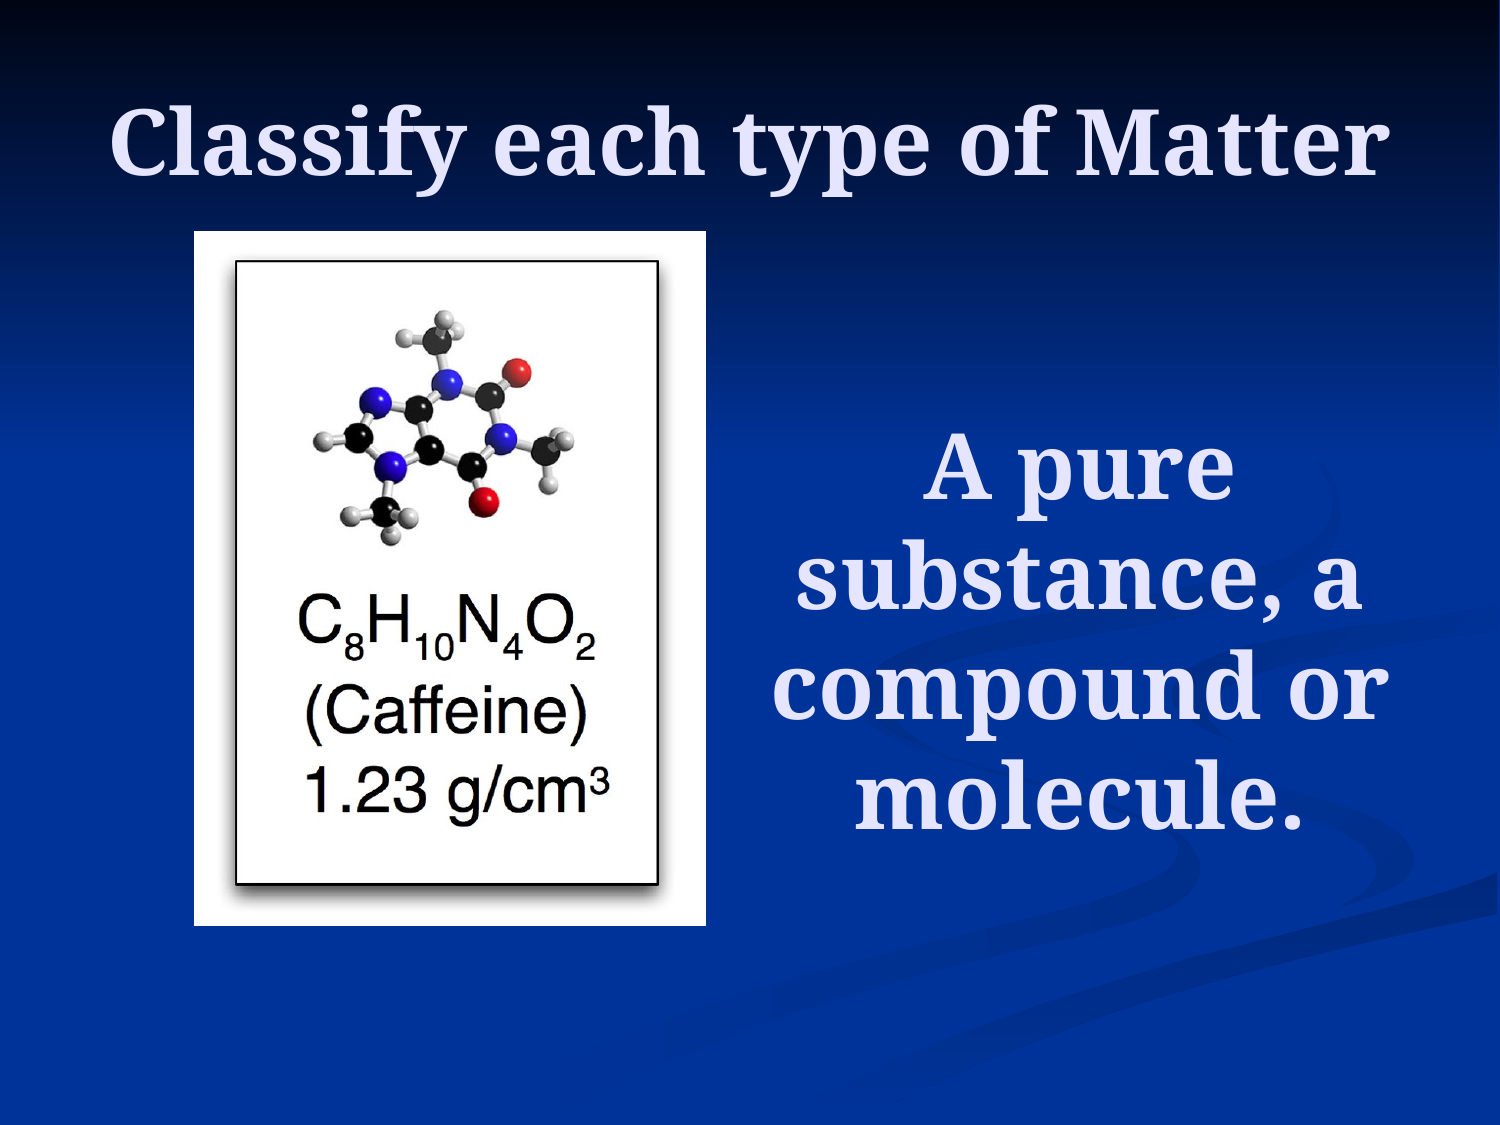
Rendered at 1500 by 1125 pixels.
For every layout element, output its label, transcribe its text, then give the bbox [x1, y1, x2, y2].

picture [194, 231, 706, 926]
text_box A pure substance, a compound or molecule. [726, 420, 1436, 835]
title Classify each type of Matter [74, 44, 1426, 233]
